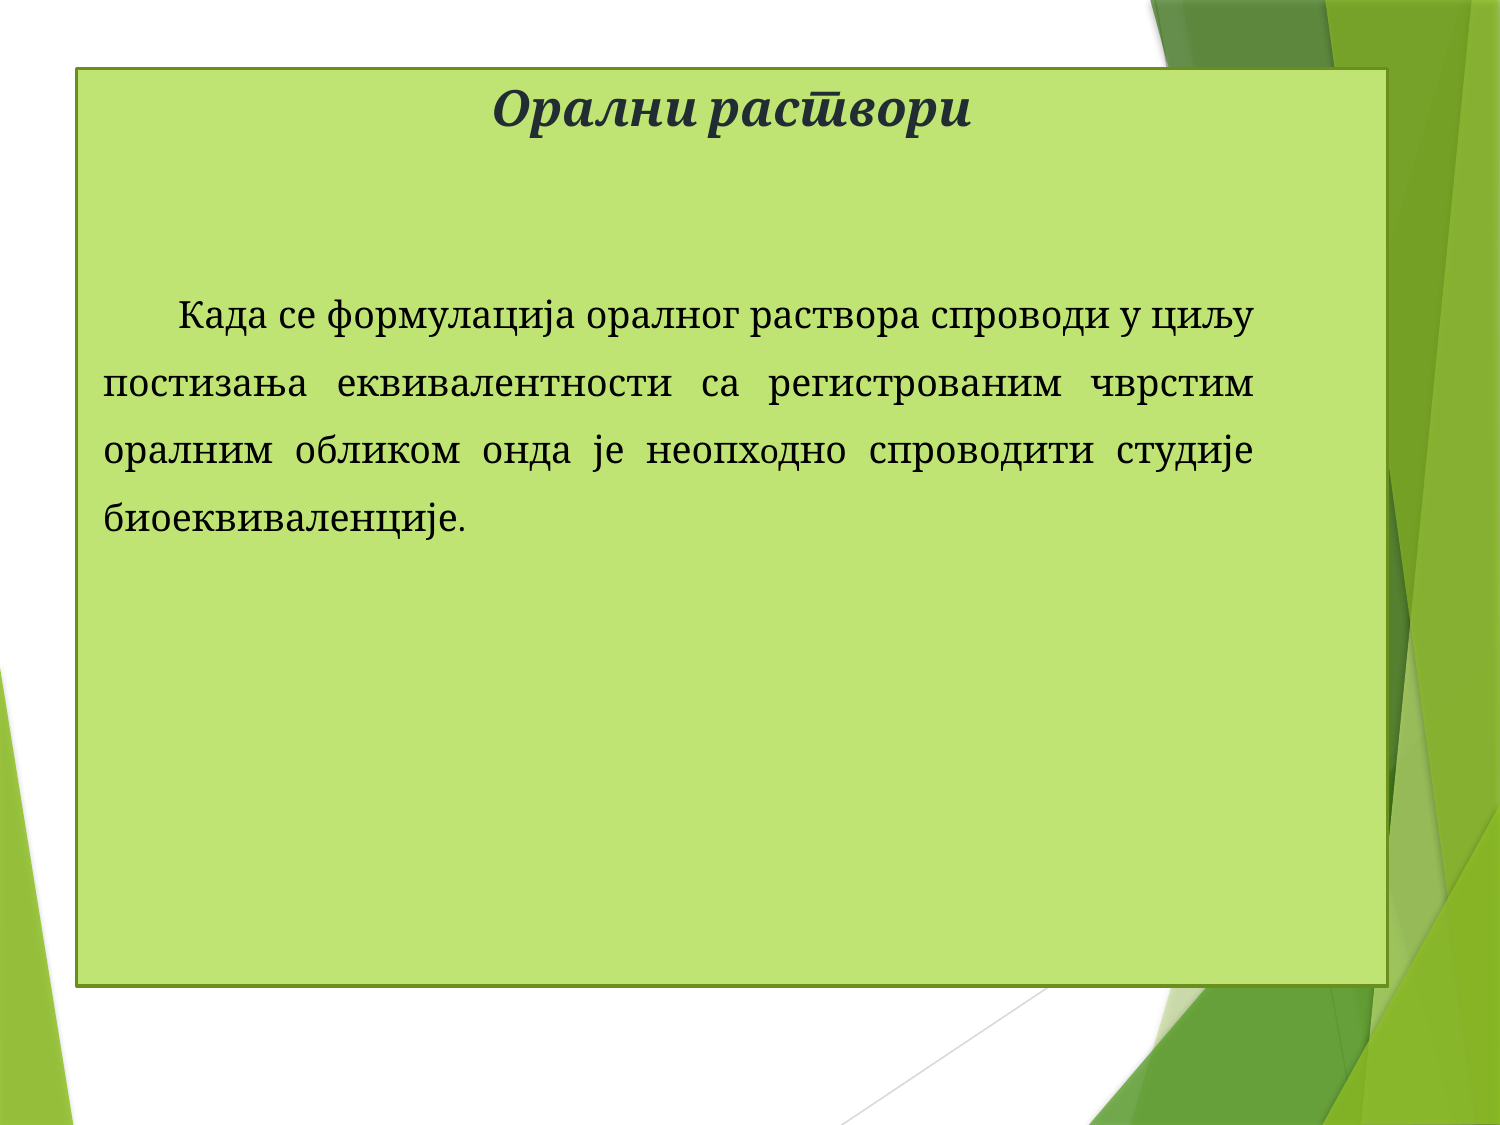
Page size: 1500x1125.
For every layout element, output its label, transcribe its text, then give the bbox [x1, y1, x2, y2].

text_box Када се формулација оралног раствора спроводи у циљу постизања еквивалентности са регистрованим чврстим оралним обликом онда је неопхoдно спроводити студије биоеквиваленције. [88, 149, 1270, 770]
list Орални раствори [75, 67, 1389, 988]
